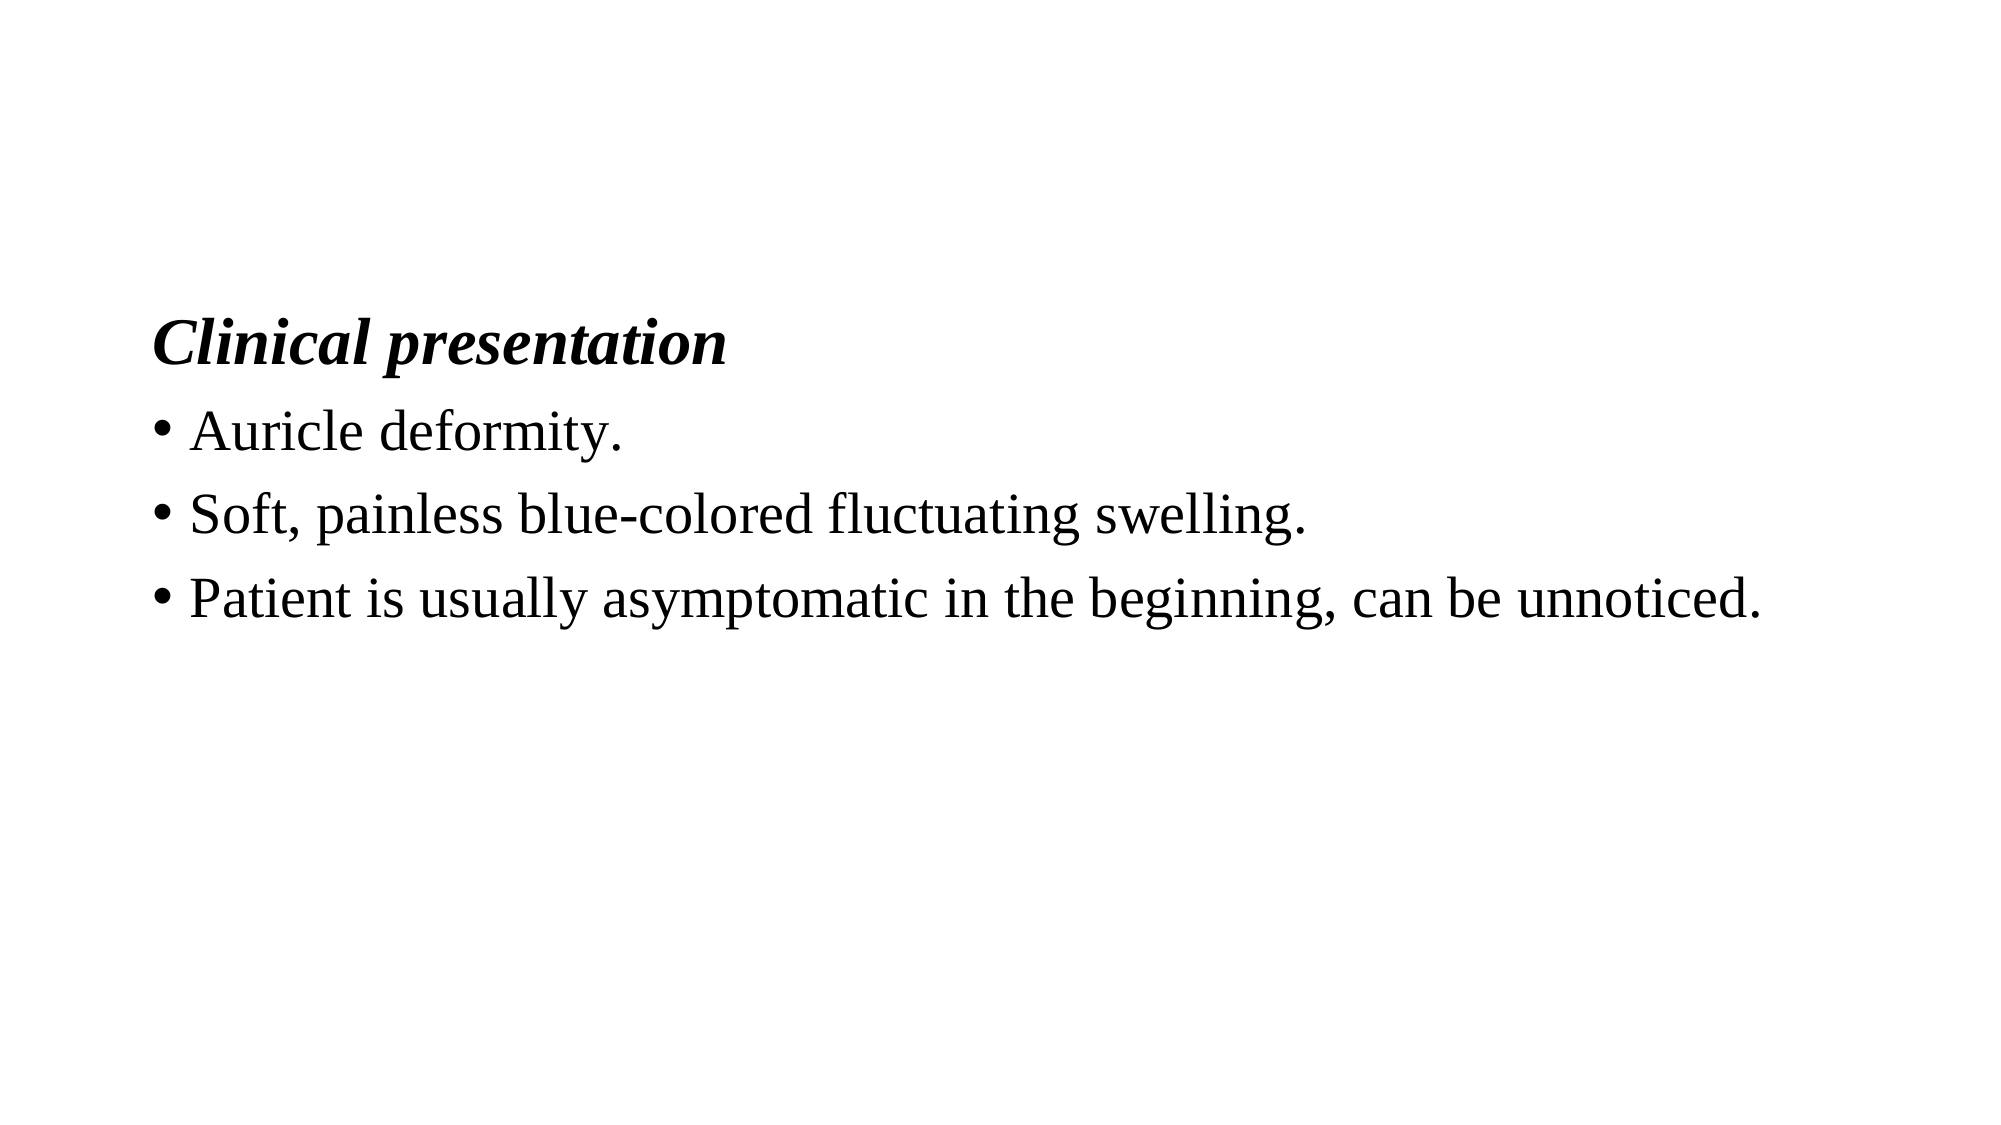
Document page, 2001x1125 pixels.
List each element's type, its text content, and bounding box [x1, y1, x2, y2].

list Clinical presentation Auricle deformity. Soft, painless blue-colored fluctuating swelling. Patient is usually asymptomatic in the beginning, can be unnoticed. [137, 299, 1863, 1014]
